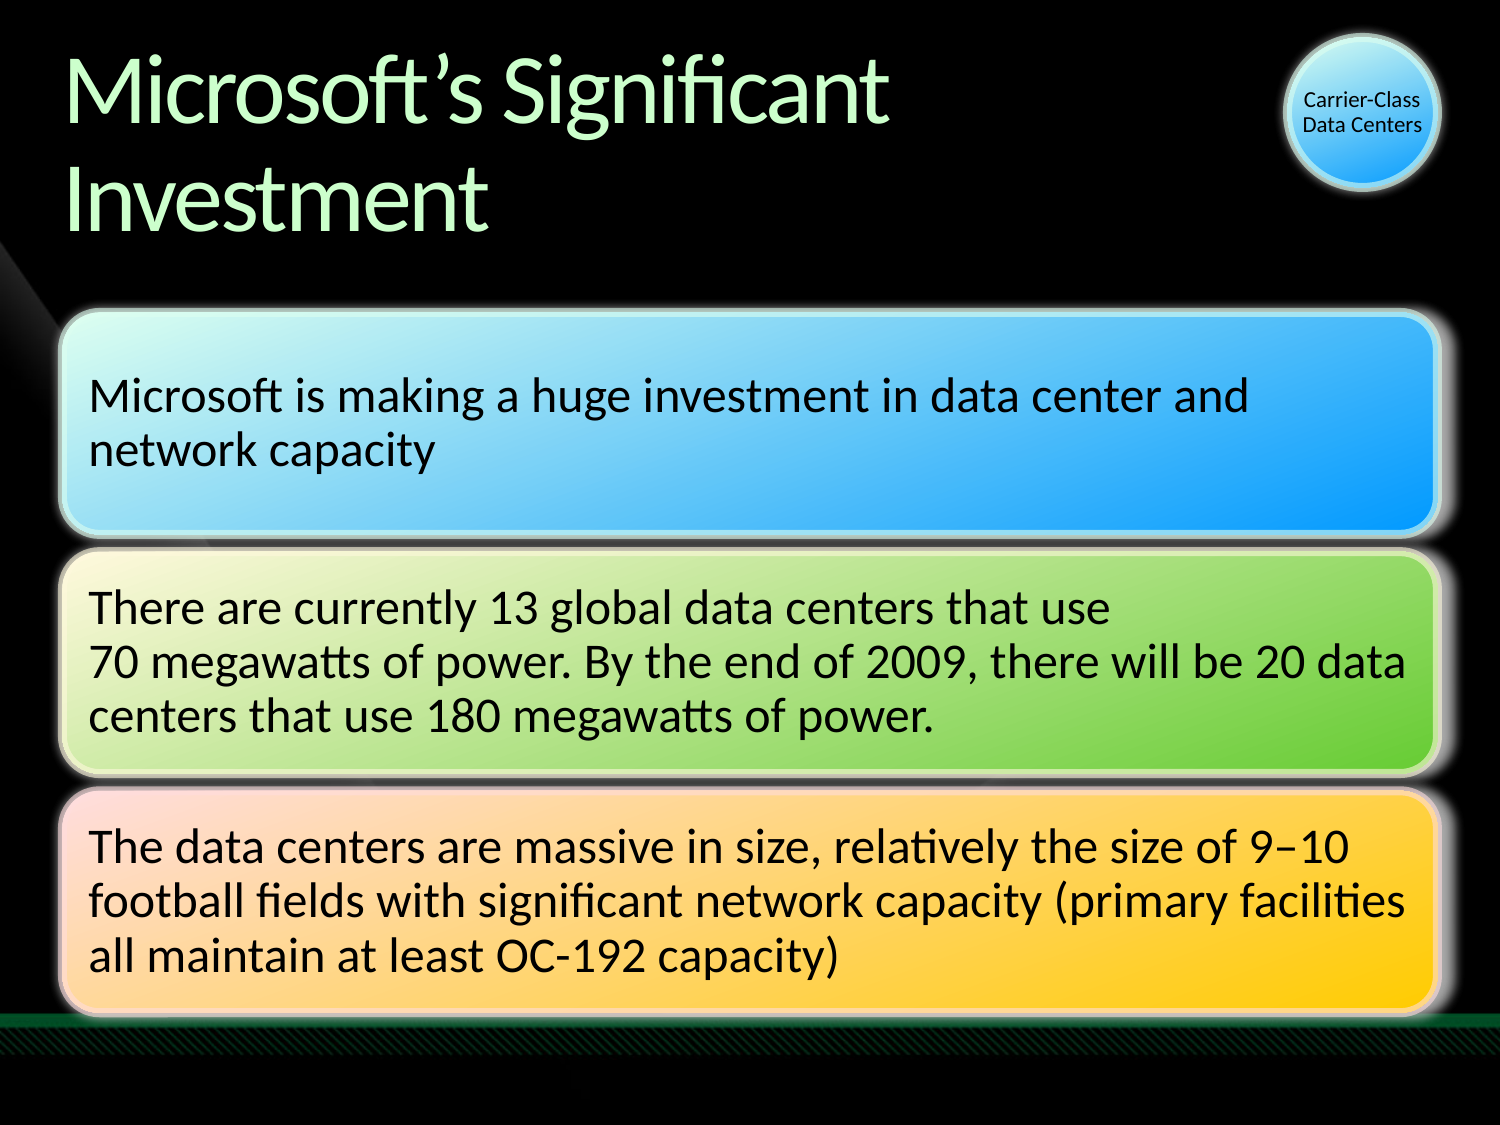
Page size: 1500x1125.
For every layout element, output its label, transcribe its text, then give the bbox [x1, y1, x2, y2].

text_box Carrier-Class Data Centers [1282, 32, 1442, 192]
picture [0, 0, 1500, 1125]
title Microsoft’s Significant Investment [62, 37, 1438, 256]
text_box There are currently 13 global data centers that use 70 megawatts of power. By the end of 2009, there will be 20 data centers that use 180 megawatts of power. [57, 547, 1442, 779]
text_box The data centers are massive in size, relatively the size of 9–10 football fields with significant network capacity (primary facilities all maintain at least OC-192 capacity) [57, 786, 1442, 1018]
text_box Microsoft is making a huge investment in data center and network capacity [57, 307, 1442, 539]
